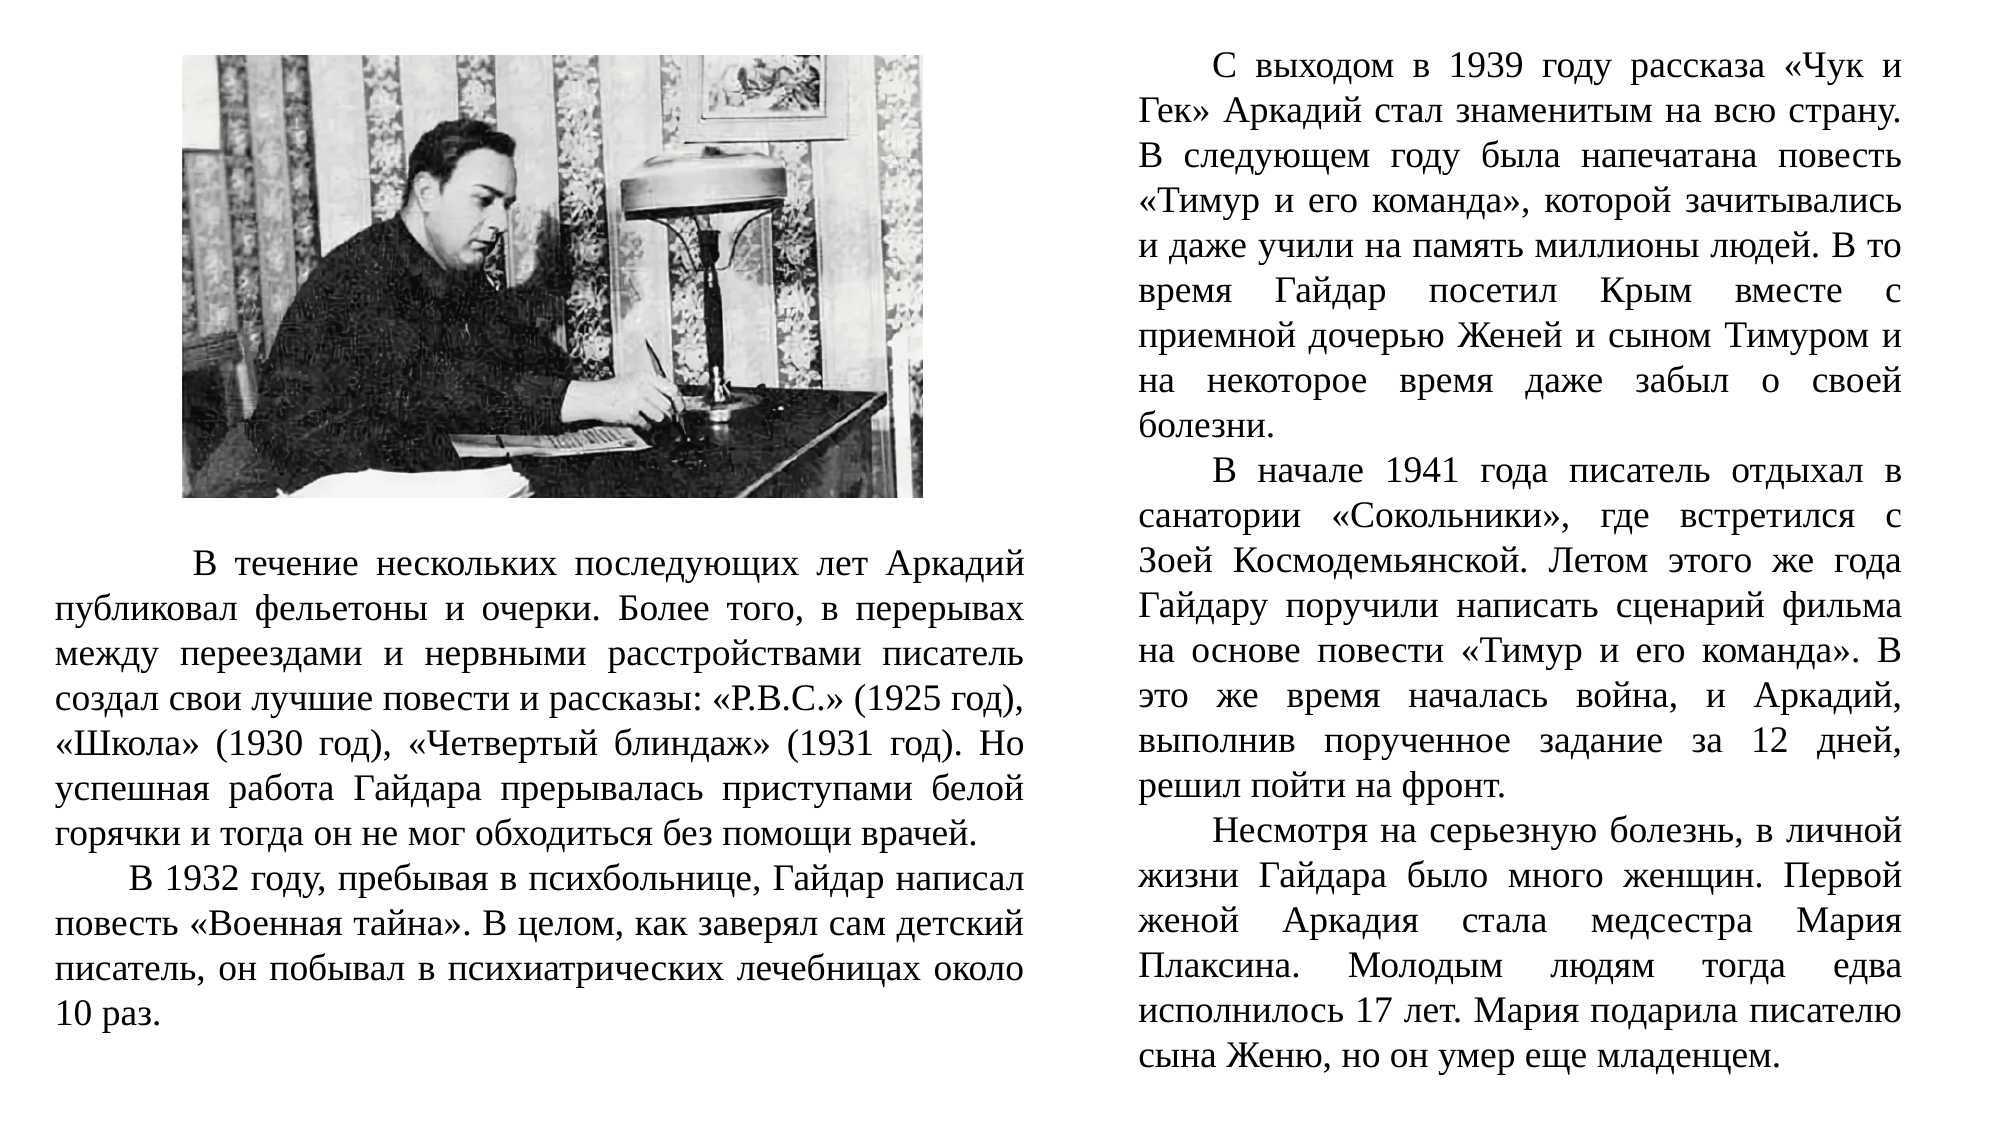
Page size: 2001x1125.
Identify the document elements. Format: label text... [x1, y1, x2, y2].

text_box В течение нескольких последующих лет Аркадий публиковал фельетоны и очерки. Более того, в перерывах между переездами и нервными расстройствами писатель создал свои лучшие повести и рассказы: «Р.В.С.» (1925 год), «Школа» (1930 год), «Четвертый блиндаж» (1931 год). Но успешная работа Гайдара прерывалась приступами белой горячки и тогда он не мог обходиться без помощи врачей. В 1932 году, пребывая в психбольнице, Гайдар написал повесть «Военная тайна». В целом, как заверял сам детский писатель, он побывал в психиатрических лечебницах около 10 раз. [40, 530, 1041, 1040]
text_box С выходом в 1939 году рассказа «Чук и Гек» Аркадий стал знаменитым на всю страну. В следующем году была напечатана повесть «Тимур и его команда», которой зачитывались и даже учили на память миллионы людей. В то время Гайдар посетил Крым вместе с приемной дочерью Женей и сыном Тимуром и на некоторое время даже забыл о своей болезни. В начале 1941 года писатель отдыхал в санатории «Сокольники», где встретился с Зоей Космодемьянской. Летом этого же года Гайдару поручили написать сценарий фильма на основе повести «Тимур и его команда». В это же время началась война, и Аркадий, выполнив порученное задание за 12 дней, решил пойти на фронт. Несмотря на серьезную болезнь, в личной жизни Гайдара было много женщин. Первой женой Аркадия стала медсестра Мария Плаксина. Молодым людям тогда едва исполнилось 17 лет. Мария подарила писателю сына Женю, но он умер еще младенцем. [1123, 32, 1918, 1083]
picture [182, 55, 923, 498]
